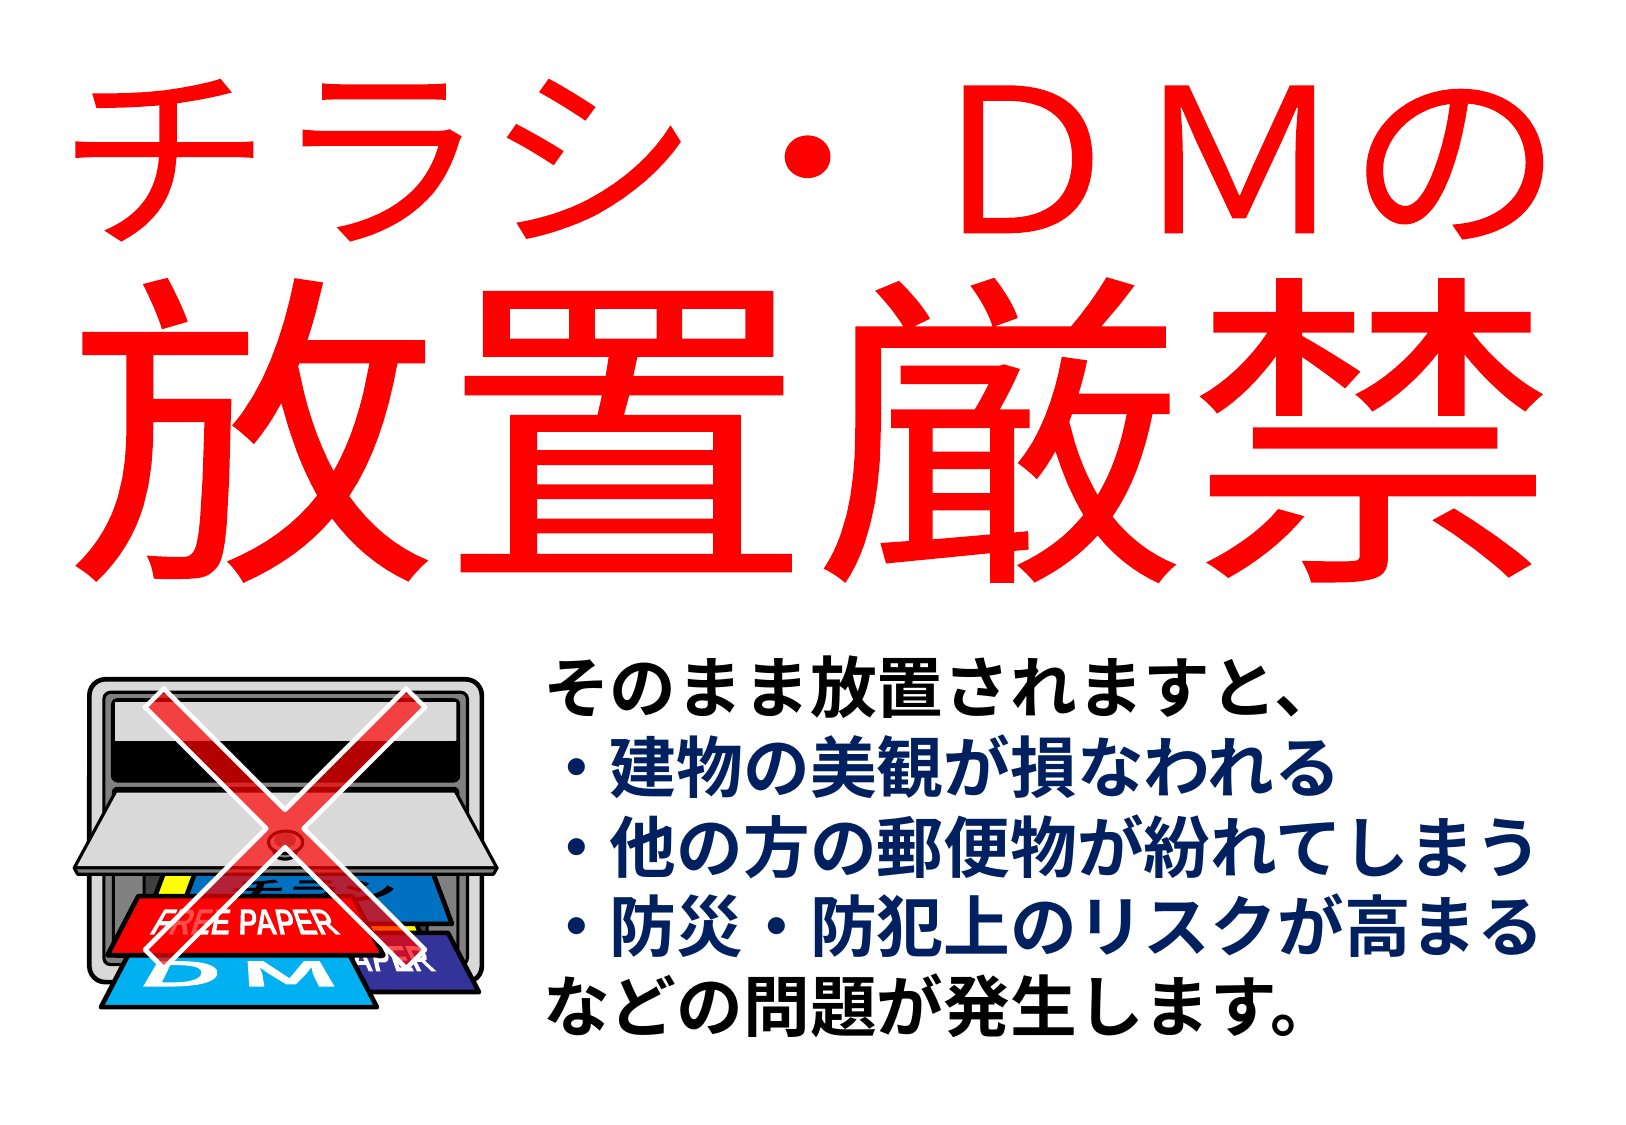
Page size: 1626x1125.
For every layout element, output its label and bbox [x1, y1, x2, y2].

text_box [75, 78, 1571, 1058]
text_box [73, 679, 498, 1008]
